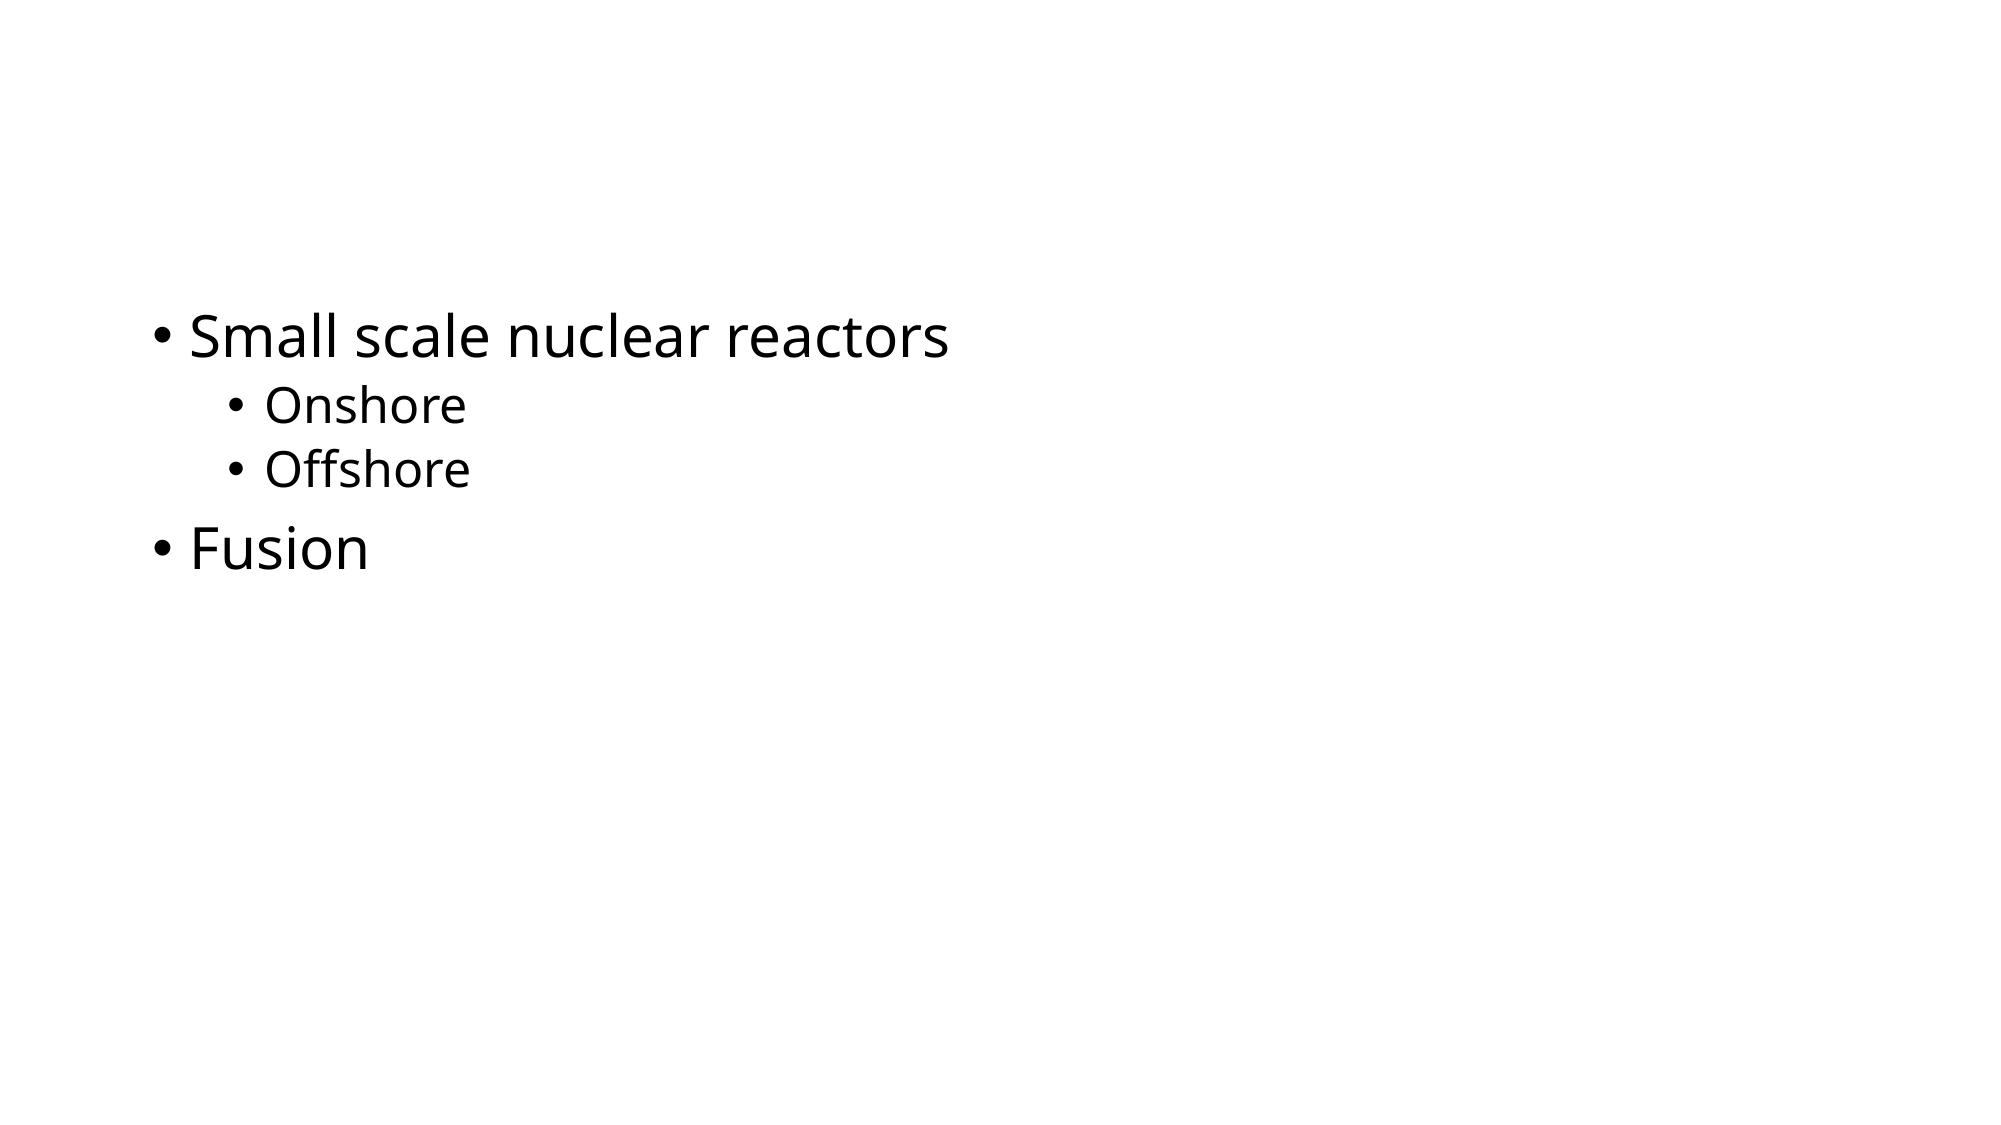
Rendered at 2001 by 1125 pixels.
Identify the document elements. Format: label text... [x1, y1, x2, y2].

list Small scale nuclear reactors Onshore Offshore Fusion [137, 299, 1863, 1014]
